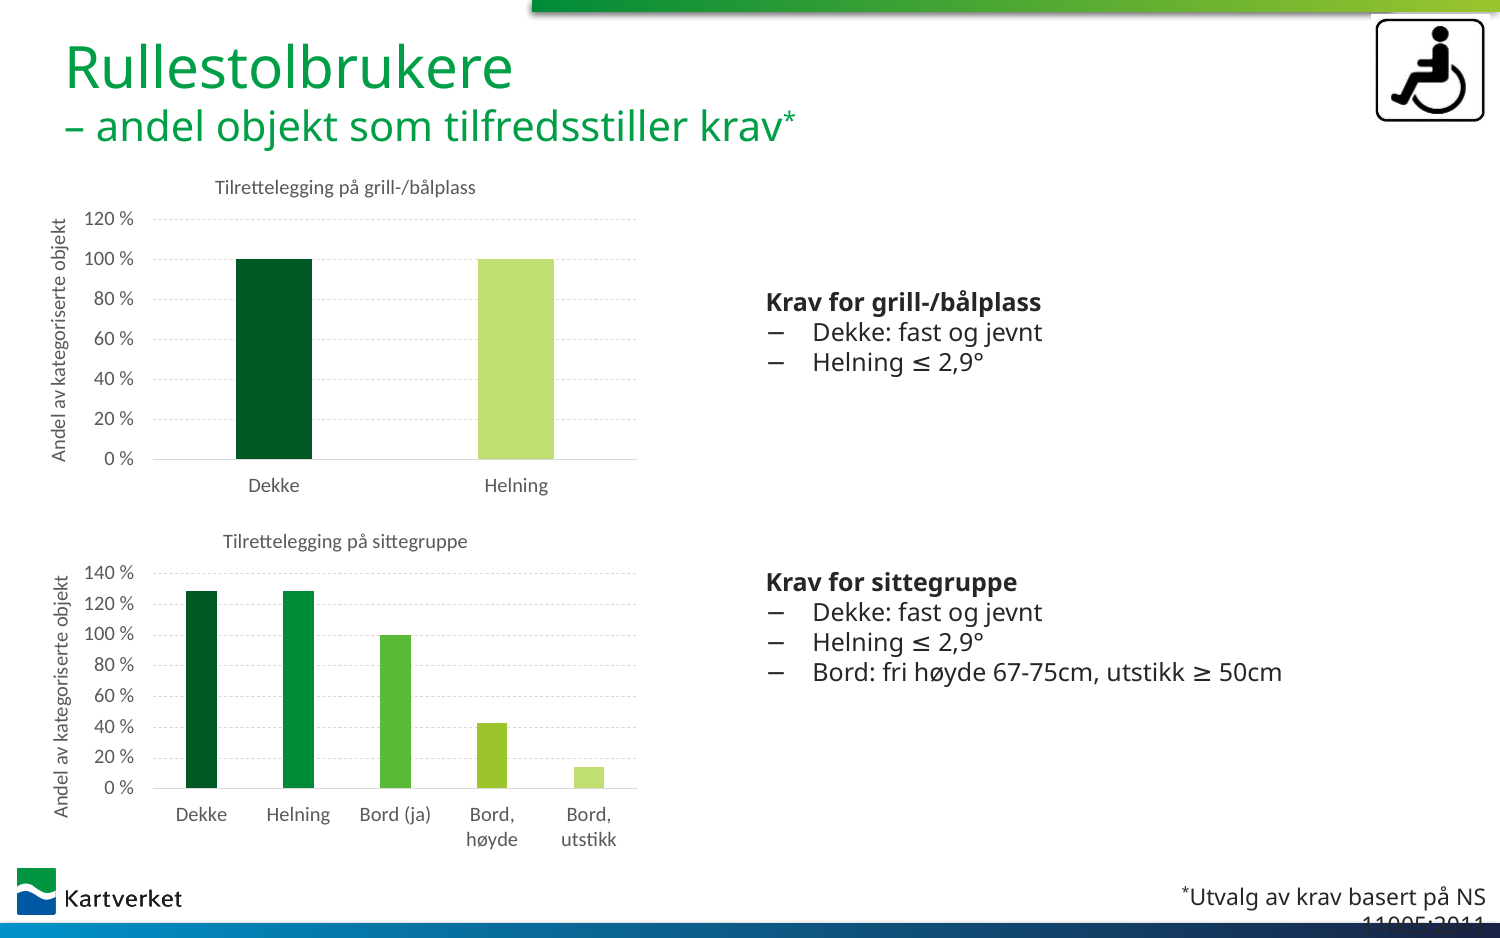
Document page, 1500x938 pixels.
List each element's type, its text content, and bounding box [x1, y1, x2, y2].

text_box Krav for grill-/bålplass Dekke: fast og jevnt Helning ≤ 2,9° [750, 279, 1452, 384]
picture [1371, 13, 1491, 127]
text_box Rullestolbrukere – andel objekt som tilfredsstiller krav* [49, 14, 1431, 158]
text_box *Utvalg av krav basert på NS 11005:2011 [1068, 873, 1500, 938]
text_box Krav for sittegruppe Dekke: fast og jevnt Helning ≤ 2,9° Bord: fri høyde 67-75cm, utstikk ≥ 50cm [750, 559, 1500, 694]
picture [41, 520, 650, 859]
picture [41, 166, 650, 505]
